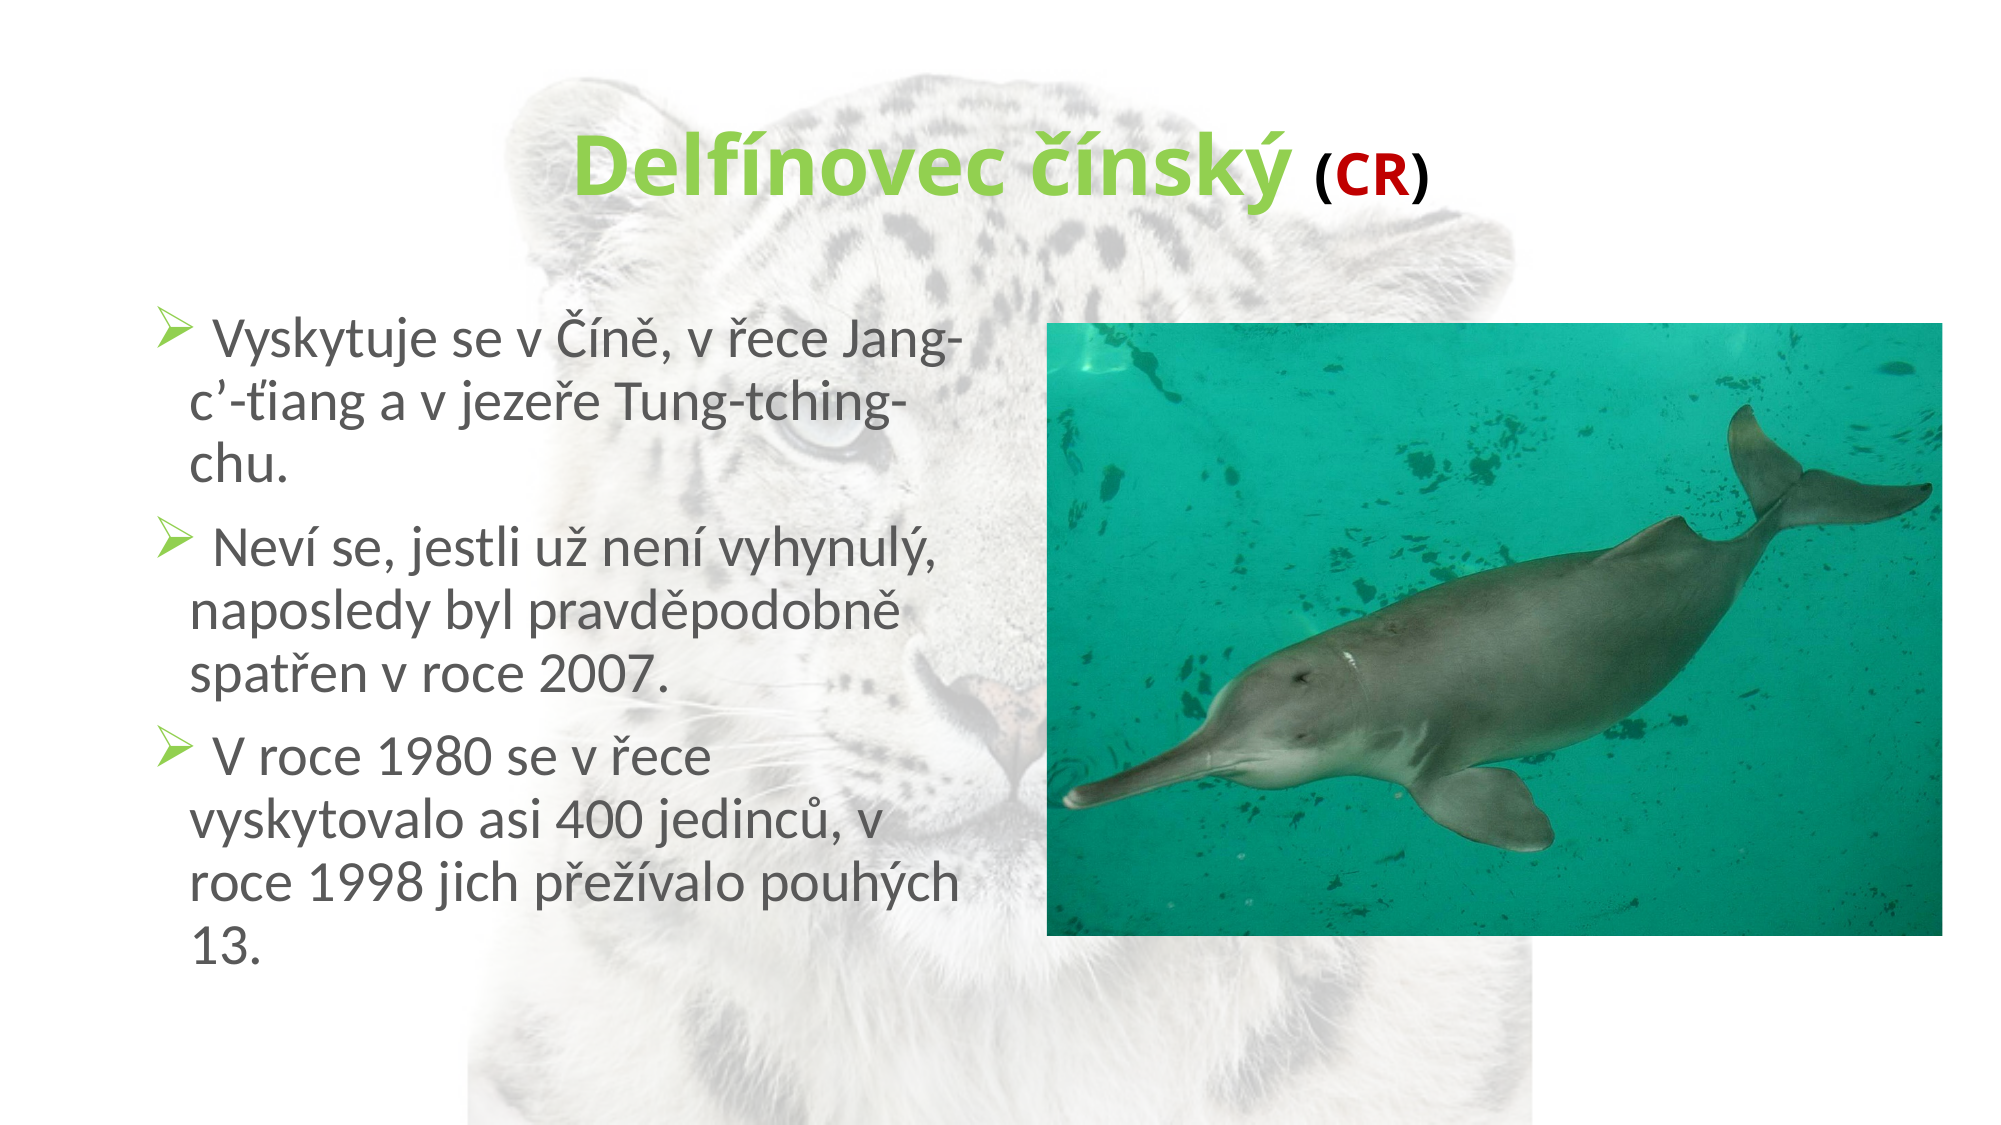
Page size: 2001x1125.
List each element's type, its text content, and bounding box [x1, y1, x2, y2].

list Vyskytuje se v Číně, v řece Jang-c’-ťiang a v jezeře Tung-tching-chu. Neví se, jestli už není vyhynulý, naposledy byl pravděpodobně spatřen v roce 2007. V roce 1980 se v řece vyskytovalo asi 400 jedinců, v roce 1998 jich přežívalo pouhých 13. [137, 299, 986, 1014]
title Delfínovec čínský (CR) [137, 59, 1863, 278]
picture [1046, 323, 1943, 936]
